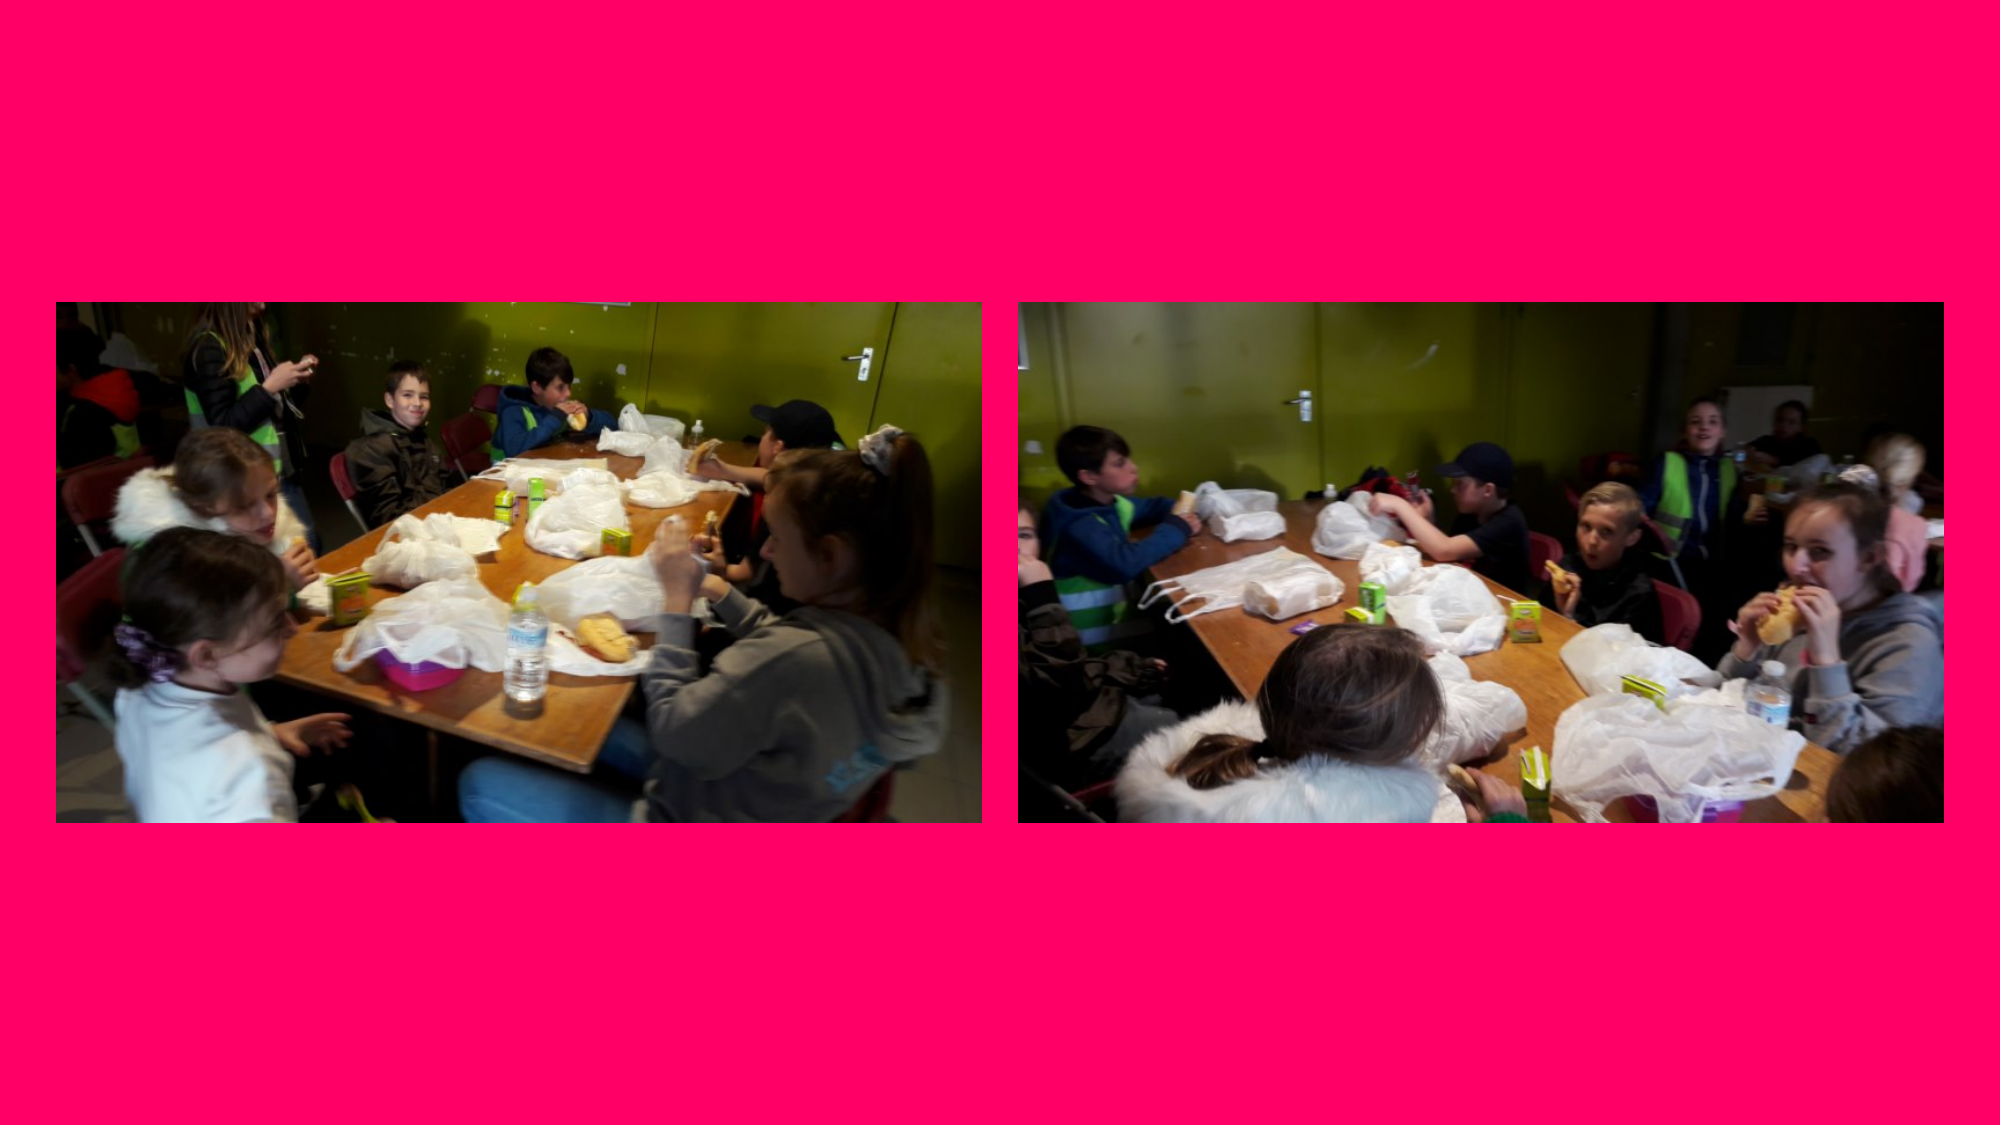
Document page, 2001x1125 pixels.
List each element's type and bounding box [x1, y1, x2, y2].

picture [1018, 302, 1944, 823]
picture [56, 302, 982, 823]
